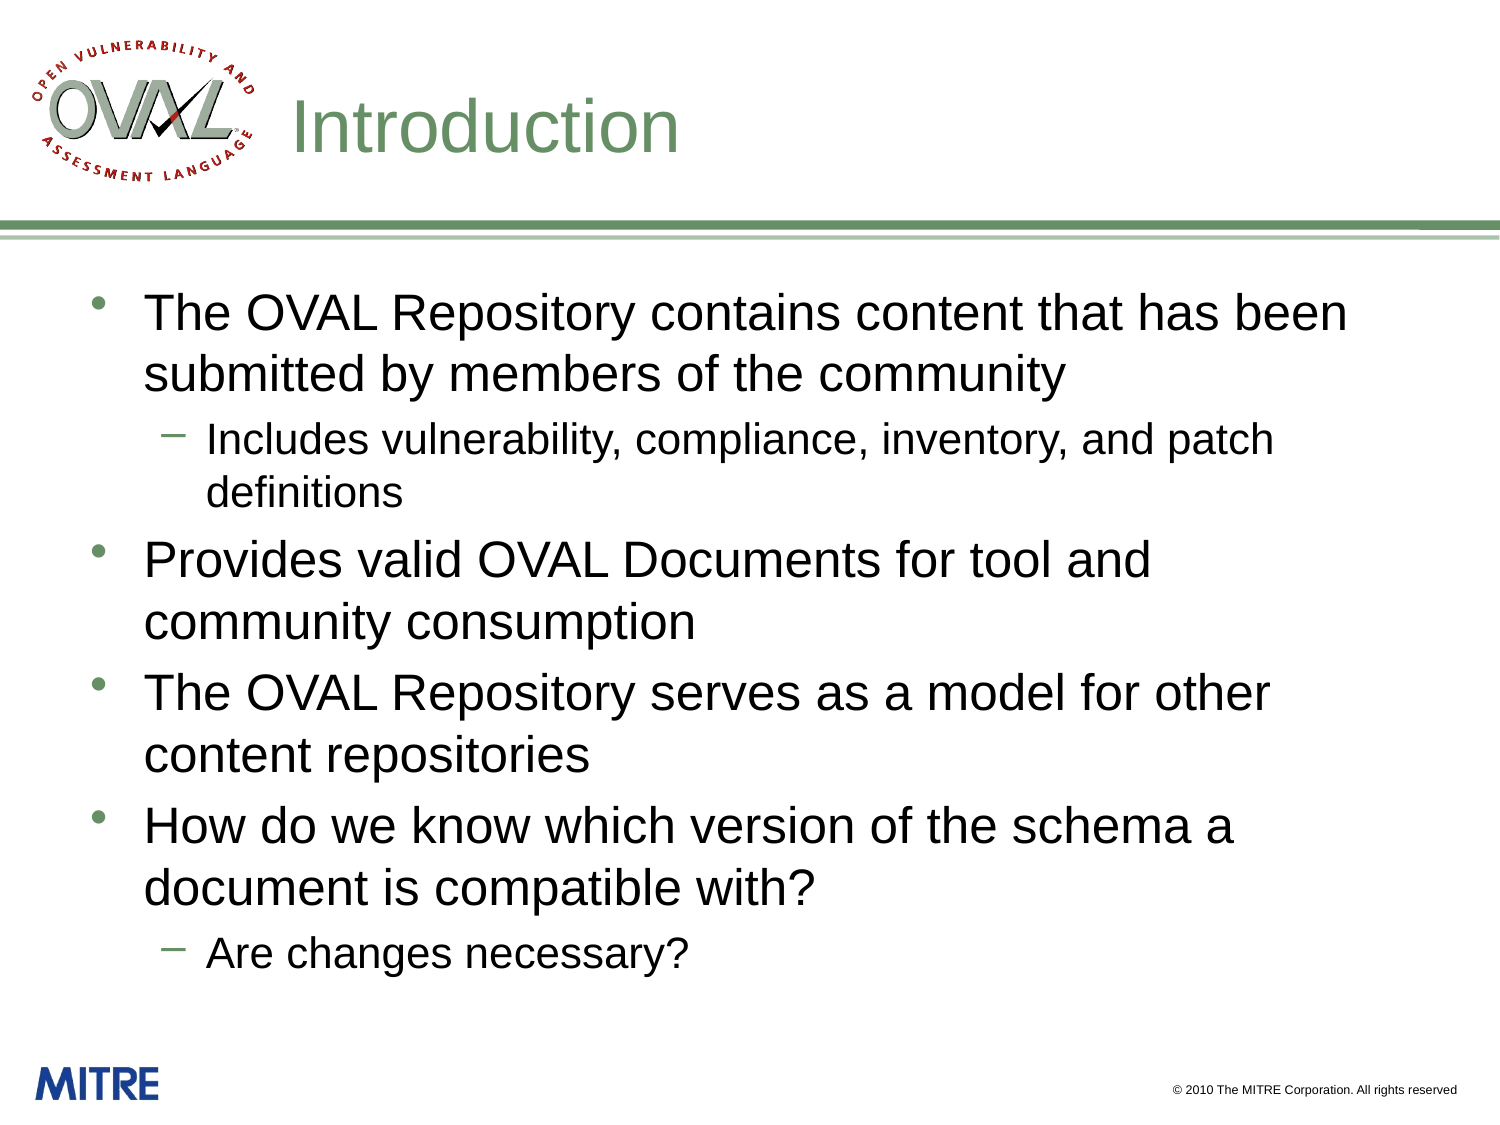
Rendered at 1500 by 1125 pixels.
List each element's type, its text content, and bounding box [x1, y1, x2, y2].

picture [30, 1064, 163, 1106]
title Introduction [274, 44, 1438, 201]
picture [0, 0, 313, 238]
list The OVAL Repository contains content that has been submitted by members of the community Includes vulnerability, compliance, inventory, and patch definitions Provides valid OVAL Documents for tool and community consumption The OVAL Repository serves as a model for other content repositories How do we know which version of the schema a document is compatible with? Are changes necessary? [74, 271, 1426, 990]
